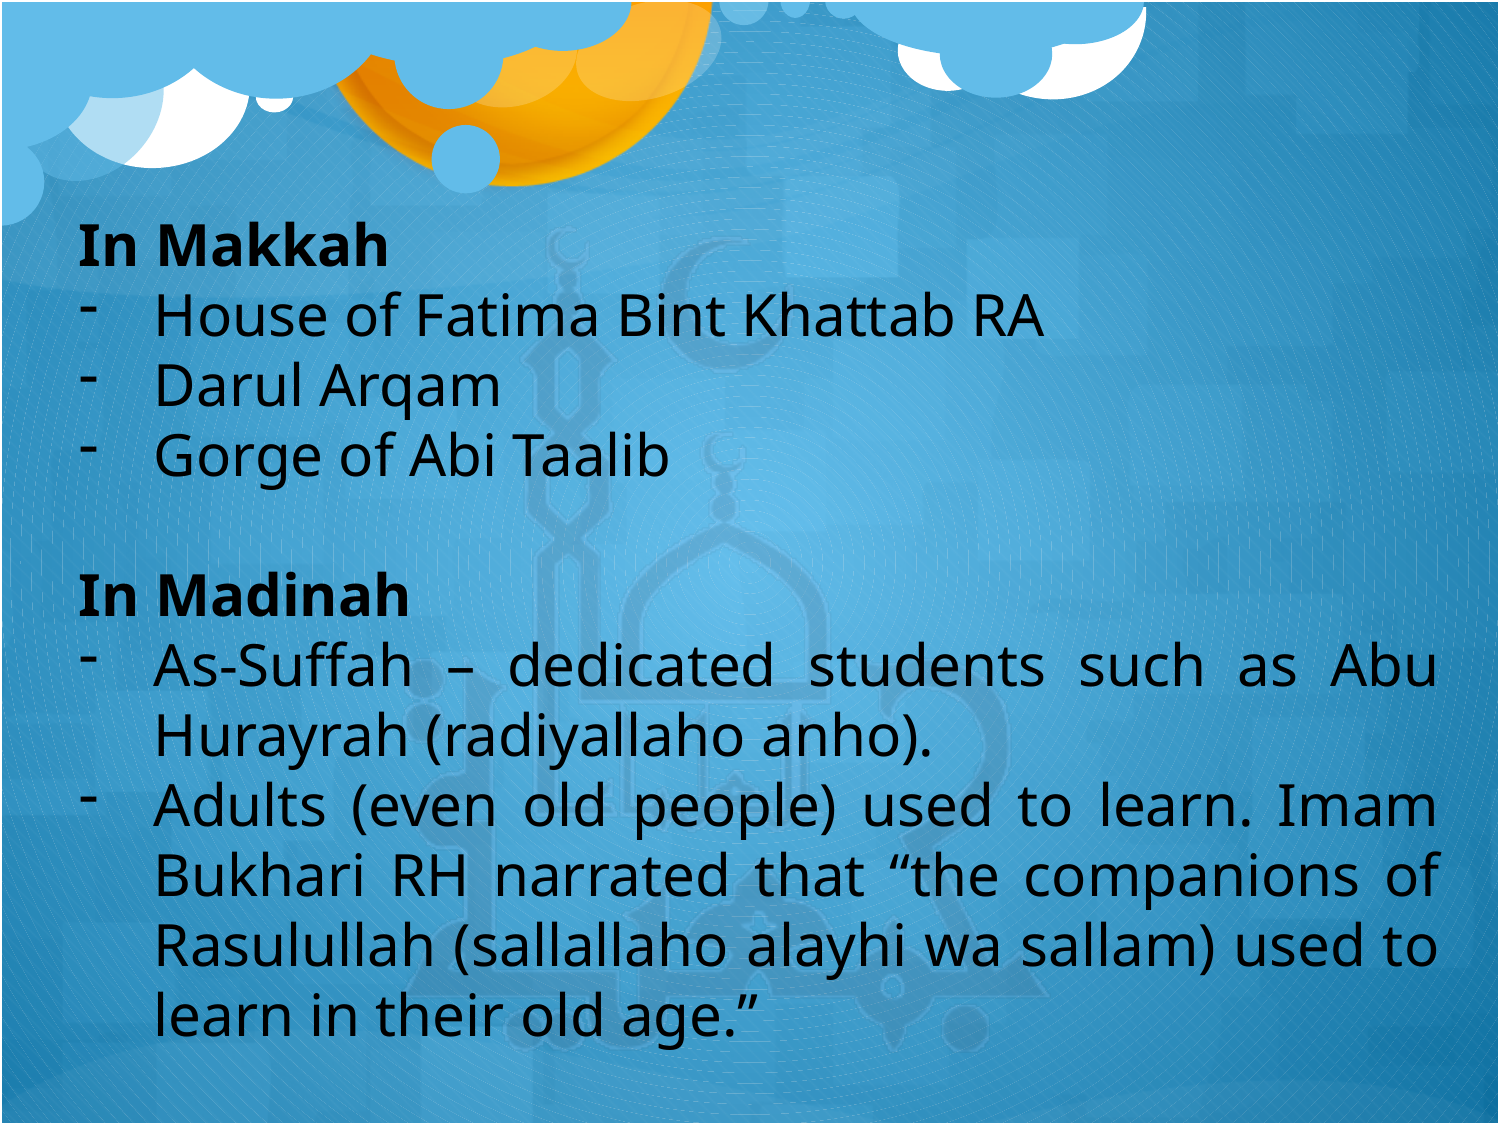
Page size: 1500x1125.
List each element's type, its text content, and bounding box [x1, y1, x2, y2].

text_box In Makkah House of Fatima Bint Khattab RA Darul Arqam Gorge of Abi Taalib In Madinah As-Suffah – dedicated students such as Abu Hurayrah (radiyallaho anho). Adults (even old people) used to learn. Imam Bukhari RH narrated that “the companions of Rasulullah (sallallaho alayhi wa sallam) used to learn in their old age.” [1073, 200, 1455, 1056]
text_box In Makkah House of Fatima Bint Khattab RA Darul Arqam Gorge of Abi Taalib In Madinah As-Suffah – dedicated students such as Abu Hurayrah (radiyallaho anho). Adults (even old people) used to learn. Imam Bukhari RH narrated that “the companions of Rasulullah (sallallaho alayhi wa sallam) used to learn in their old age.” [64, 200, 352, 1056]
picture [2, 2, 1498, 1123]
